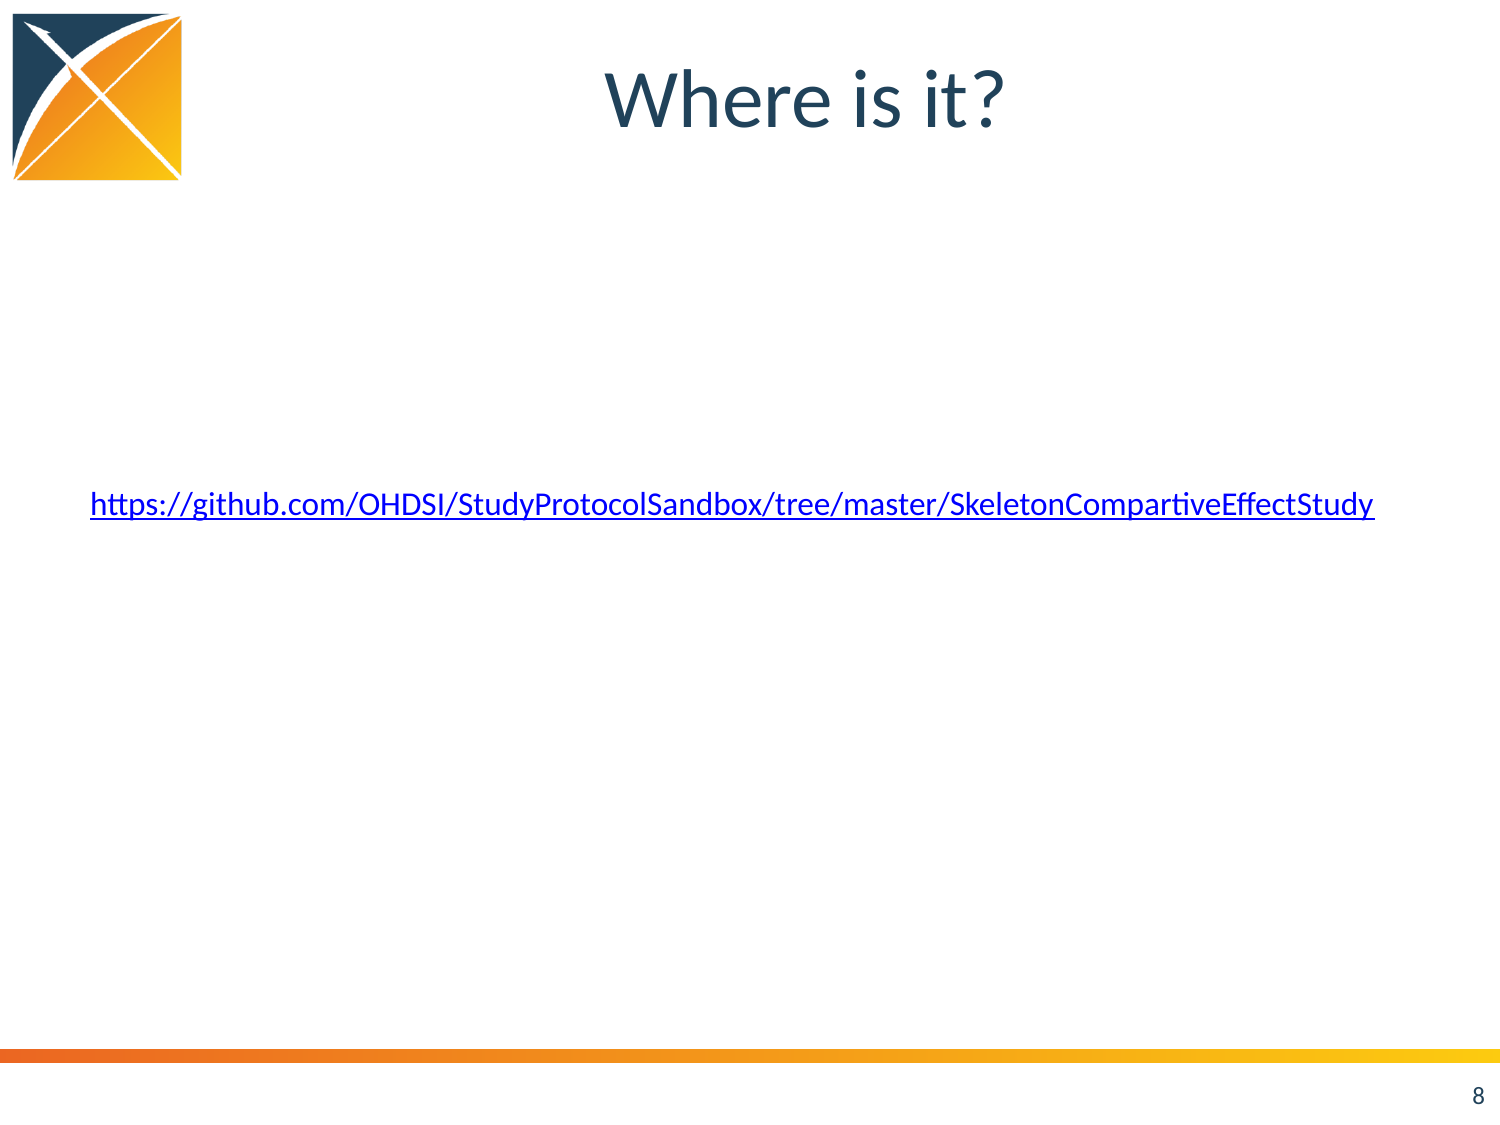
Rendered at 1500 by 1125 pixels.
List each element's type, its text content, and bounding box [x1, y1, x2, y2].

picture [0, 0, 206, 200]
title Where is it? [187, 24, 1425, 163]
slide_number 8 [1149, 1065, 1500, 1125]
list https://github.com/OHDSI/StudyProtocolSandbox/tree/master/SkeletonCompartiveEffectStudy [75, 474, 1425, 1005]
